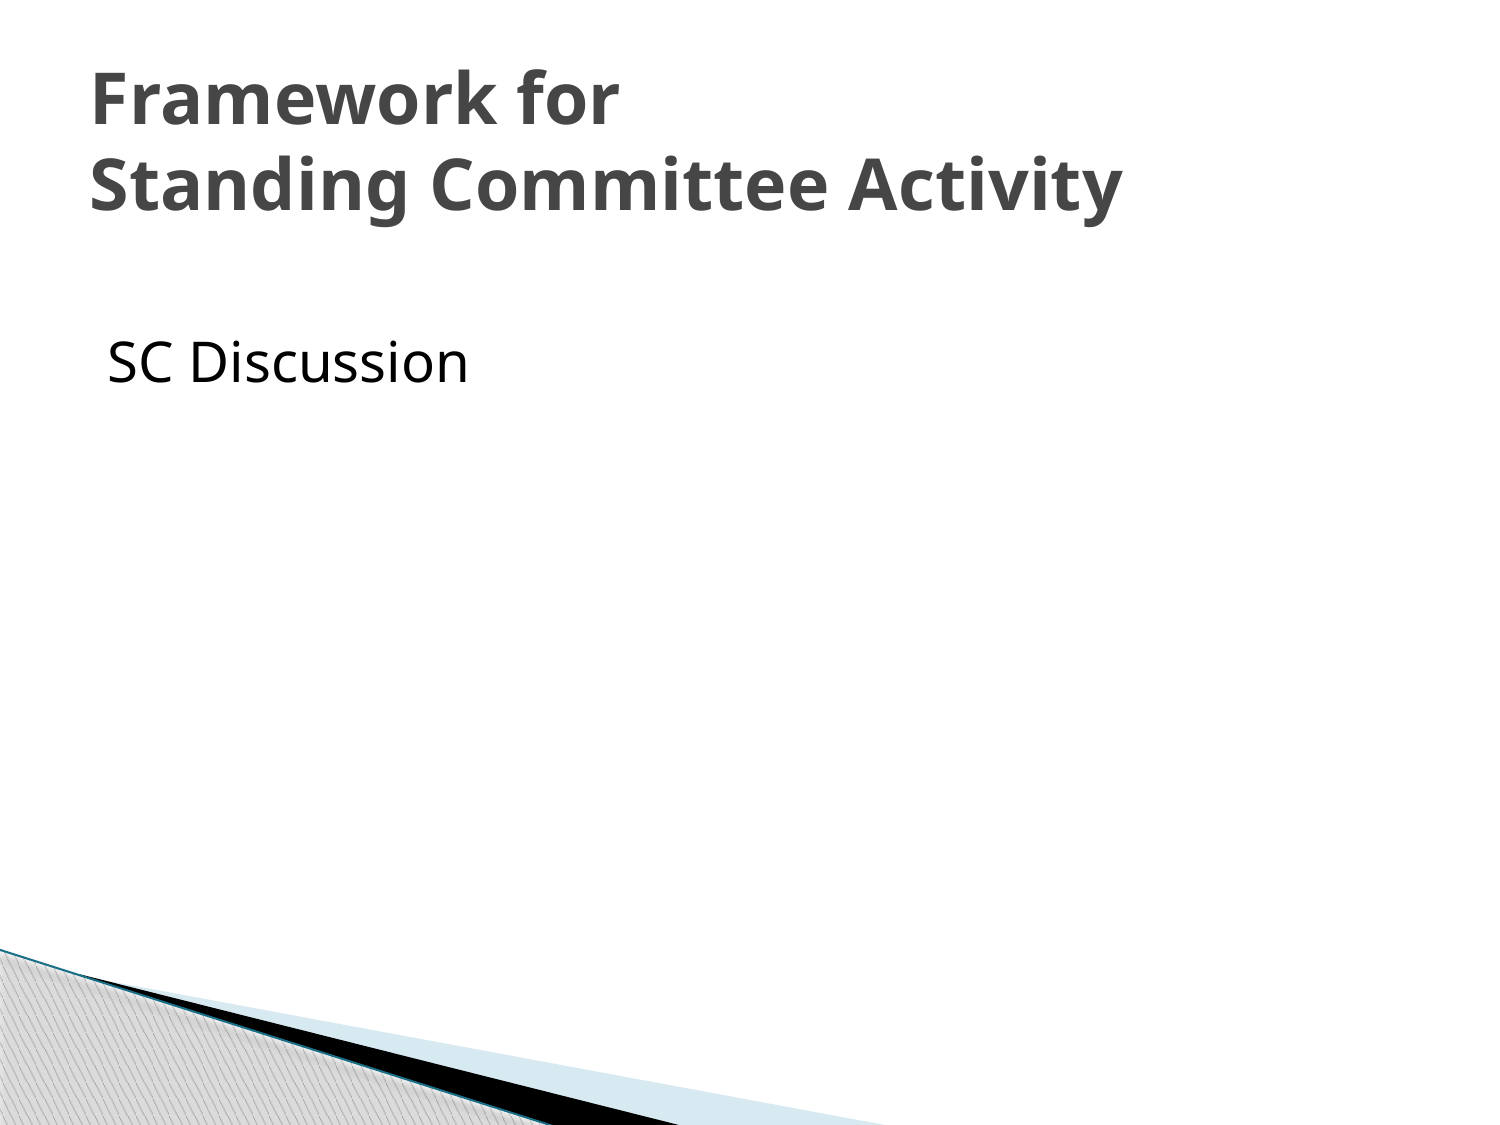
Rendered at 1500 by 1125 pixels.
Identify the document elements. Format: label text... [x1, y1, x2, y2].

list SC Discussion [75, 243, 1425, 986]
title Framework for Standing Committee Activity [75, 45, 1425, 233]
